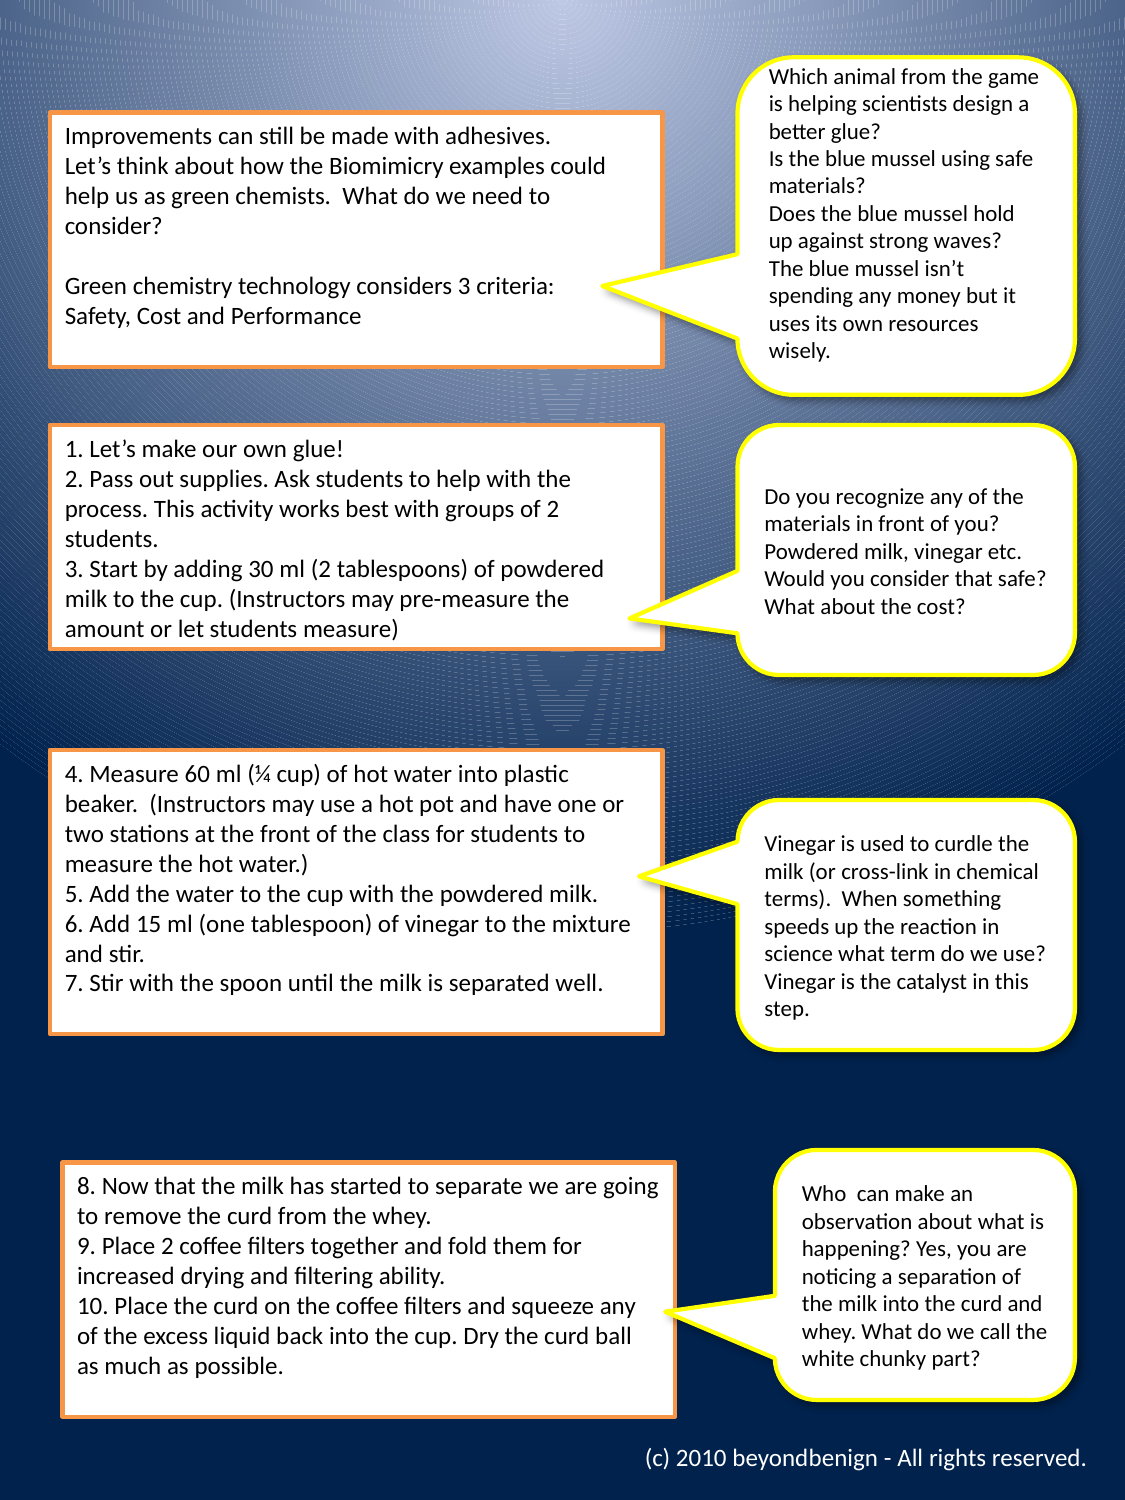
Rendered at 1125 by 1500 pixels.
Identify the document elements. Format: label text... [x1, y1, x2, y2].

text_box Vinegar is used to curdle the milk (or cross-link in chemical terms). When something speeds up the reaction in science what term do we use? Vinegar is the catalyst in this step. [636, 797, 1078, 1053]
text_box Who can make an observation about what is happening? Yes, you are noticing a separation of the milk into the curd and whey. What do we call the white chunky part? [663, 1147, 1078, 1403]
text_box 1. Let’s make our own glue! 2. Pass out supplies. Ask students to help with the process. This activity works best with groups of 2 students. 3. Start by adding 30 ml (2 tablespoons) of powdered milk to the cup. (Instructors may pre-measure the amount or let students measure) [48, 423, 665, 651]
text_box 8. Now that the milk has started to separate we are going to remove the curd from the whey. 9. Place 2 coffee filters together and fold them for increased drying and filtering ability. 10. Place the curd on the coffee filters and squeeze any of the excess liquid back into the cup. Dry the curd ball as much as possible. [60, 1160, 677, 1419]
text_box Improvements can still be made with adhesives. Let’s think about how the Biomimicry examples could help us as green chemists. What do we need to consider? Green chemistry technology considers 3 criteria: Safety, Cost and Performance [48, 110, 665, 369]
text_box Do you recognize any of the materials in front of you? Powdered milk, vinegar etc. Would you consider that safe? What about the cost? [627, 422, 1078, 678]
text_box Which animal from the game is helping scientists design a better glue? Is the blue mussel using safe materials? Does the blue mussel hold up against strong waves? The blue mussel isn’t spending any money but it uses its own resources wisely. [600, 55, 1078, 397]
text_box 4. Measure 60 ml (¼ cup) of hot water into plastic beaker. (Instructors may use a hot pot and have one or two stations at the front of the class for students to measure the hot water.) 5. Add the water to the cup with the powdered milk. 6. Add 15 ml (one tablespoon) of vinegar to the mixture and stir. 7. Stir with the spoon until the milk is separated well. [48, 748, 665, 1036]
footer (c) 2010 beyondbenign - All rights reserved. [612, 1412, 1121, 1500]
